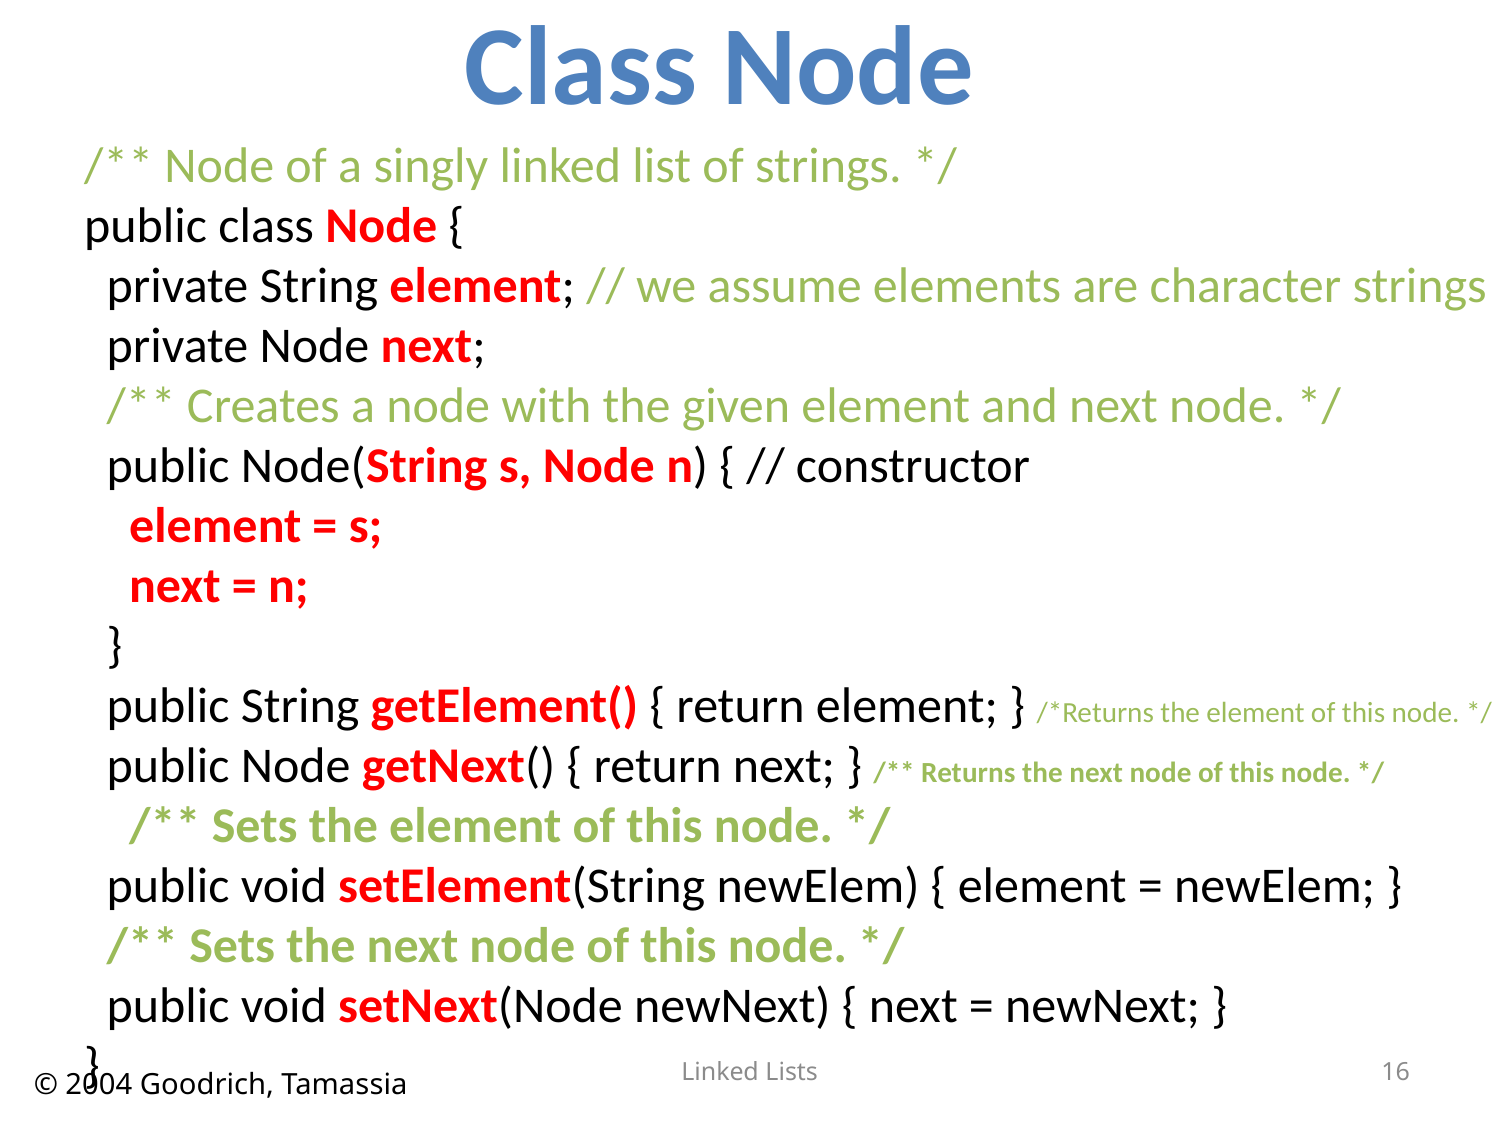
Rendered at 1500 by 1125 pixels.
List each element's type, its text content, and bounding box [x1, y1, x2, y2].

title Class Node [63, 19, 1376, 100]
list /** Node of a singly linked list of strings. */ public class Node { private String element; // we assume elements are character strings private Node next; /** Creates a node with the given element and next node. */ public Node(String s, Node n) { // constructor element = s; next = n; } public String getElement() { return element; } /*Returns the element of this node. */ public Node getNext() { return next; } /** Returns the next node of this node. */ /** Sets the element of this node. */ public void setElement(String newElem) { element = newElem; } /** Sets the next node of this node. */ public void setNext(Node newNext) { next = newNext; } } [69, 125, 1500, 1125]
slide_number 16 [1074, 1042, 1425, 1103]
footer Linked Lists [512, 1042, 988, 1103]
